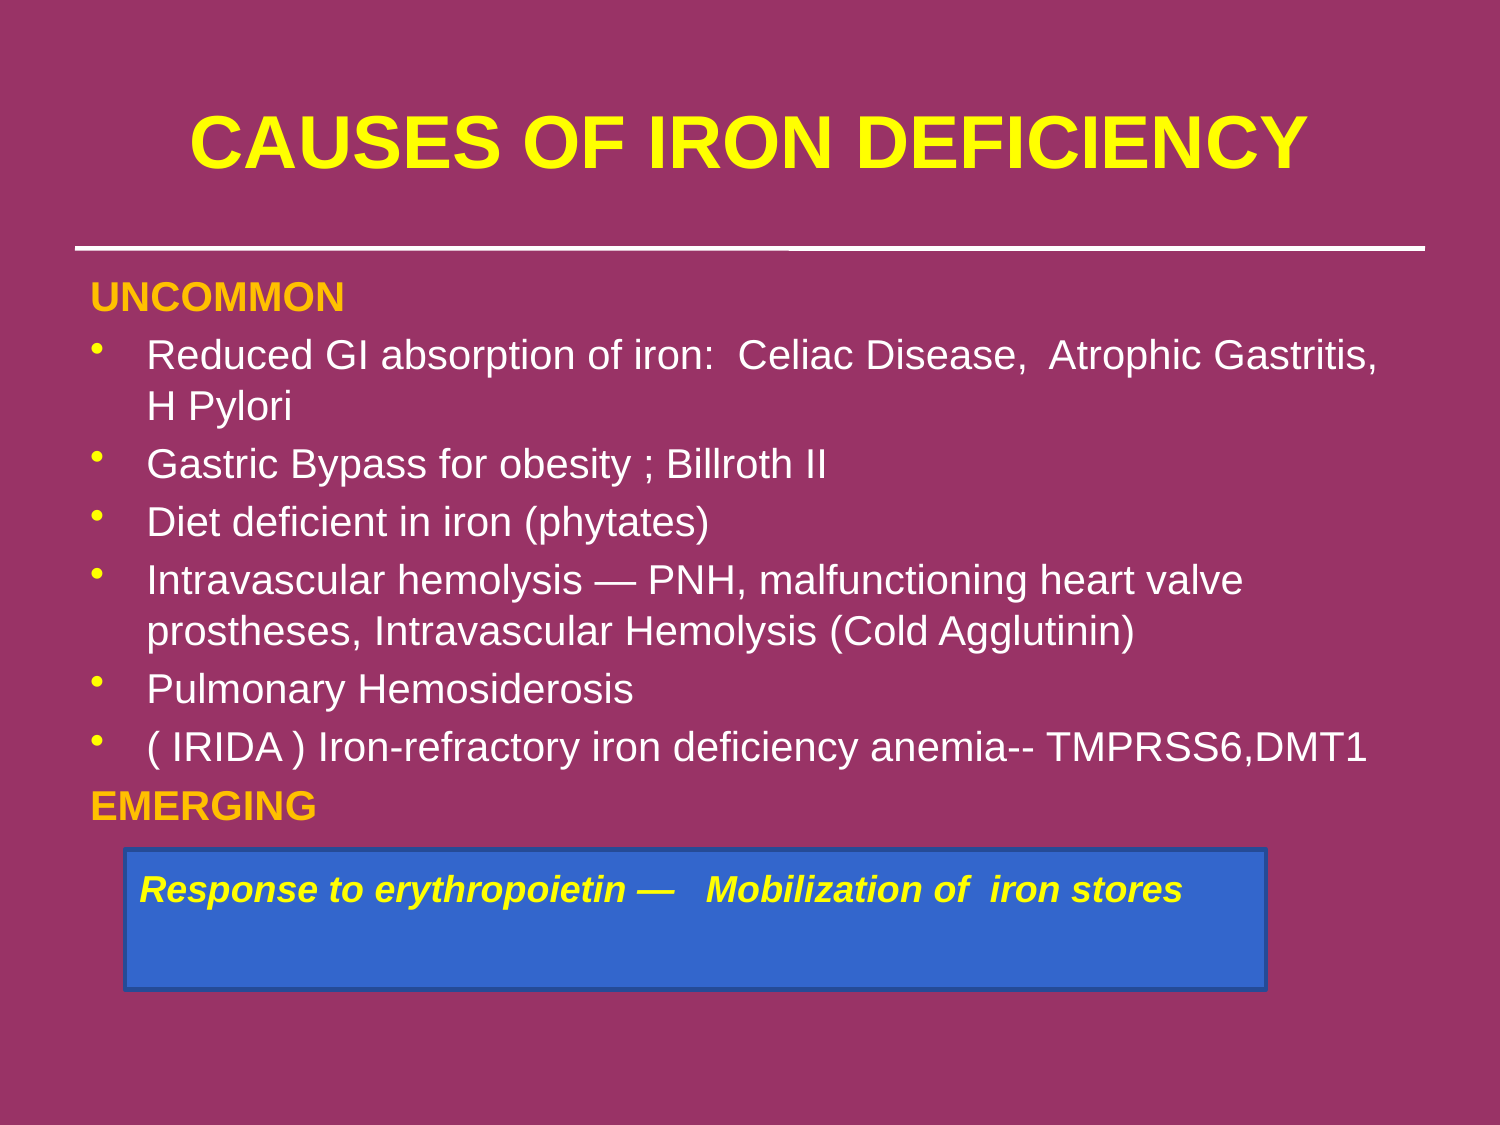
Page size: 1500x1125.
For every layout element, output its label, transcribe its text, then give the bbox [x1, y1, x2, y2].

title CAUSES OF IRON DEFICIENCY [75, 45, 1425, 233]
text_box Response to erythropoietin — Mobilization of iron stores [123, 847, 1268, 992]
list UNCOMMON Reduced GI absorption of iron: Celiac Disease, Atrophic Gastritis, H Pylori Gastric Bypass for obesity ; Billroth II Diet deficient in iron (phytates) Intravascular hemolysis — PNH, malfunctioning heart valve prostheses, Intravascular Hemolysis (Cold Agglutinin) Pulmonary Hemosiderosis ( IRIDA ) Iron-refractory iron deficiency anemia-- TMPRSS6,DMT1 EMERGING [75, 262, 1425, 1005]
